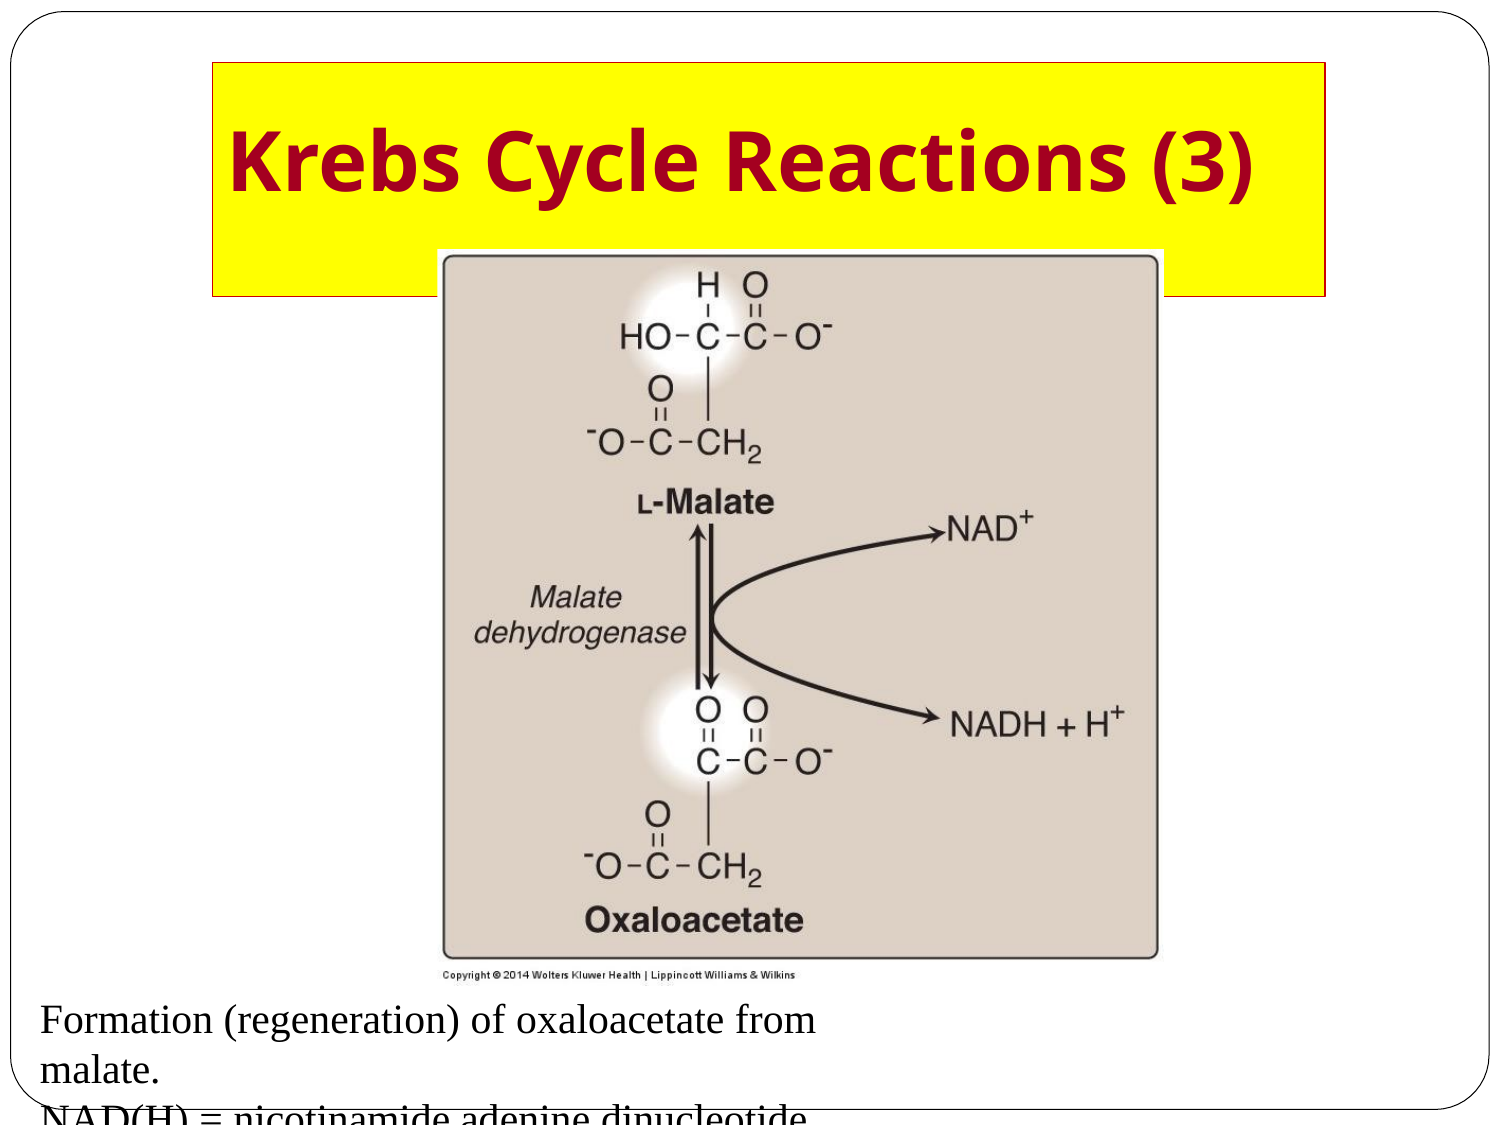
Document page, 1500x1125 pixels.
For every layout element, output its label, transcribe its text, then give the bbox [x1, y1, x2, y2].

text_box Formation (regeneration) of oxaloacetate from malate. NAD(H) = nicotinamide adenine dinucleotide [37, 991, 947, 1125]
title Krebs Cycle Reactions (3) [212, 62, 1325, 297]
text_box [437, 249, 1164, 986]
